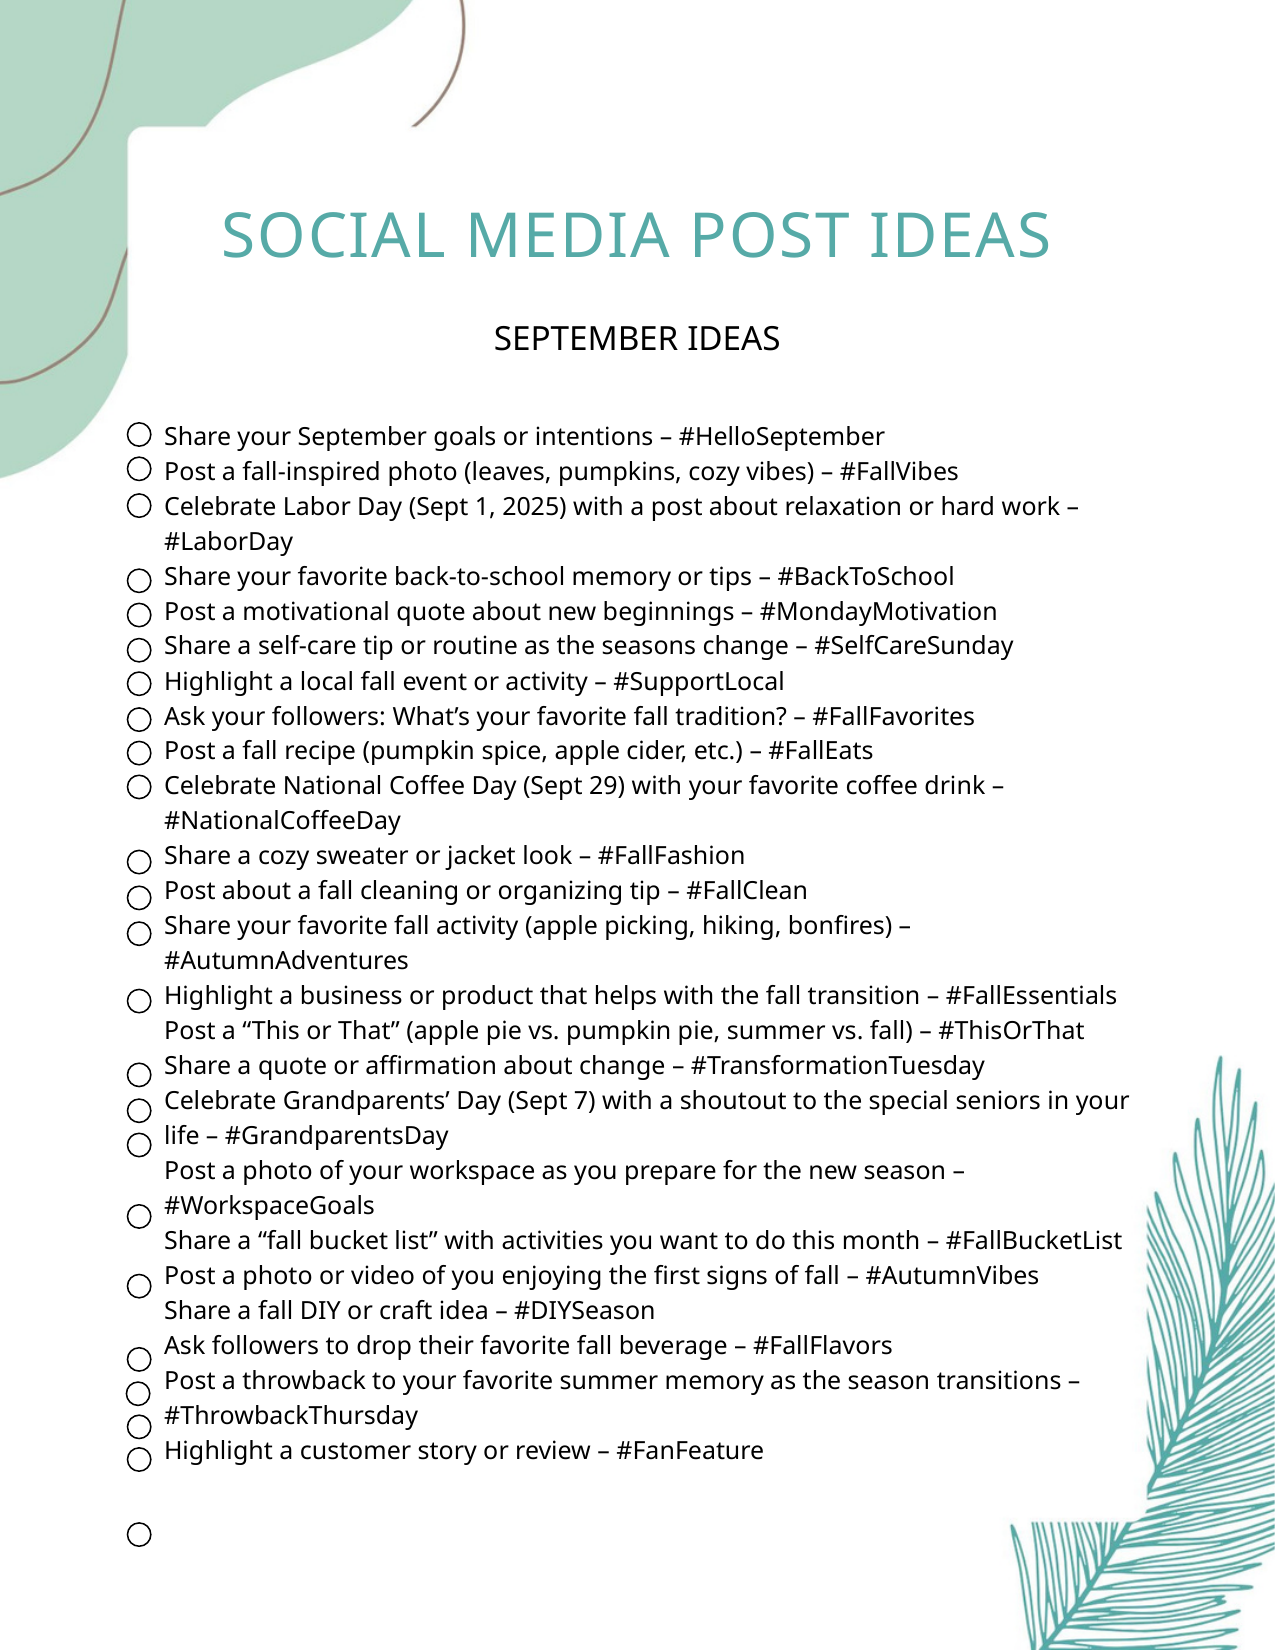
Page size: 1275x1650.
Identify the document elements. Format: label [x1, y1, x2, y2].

text_box [0, 0, 1275, 1650]
